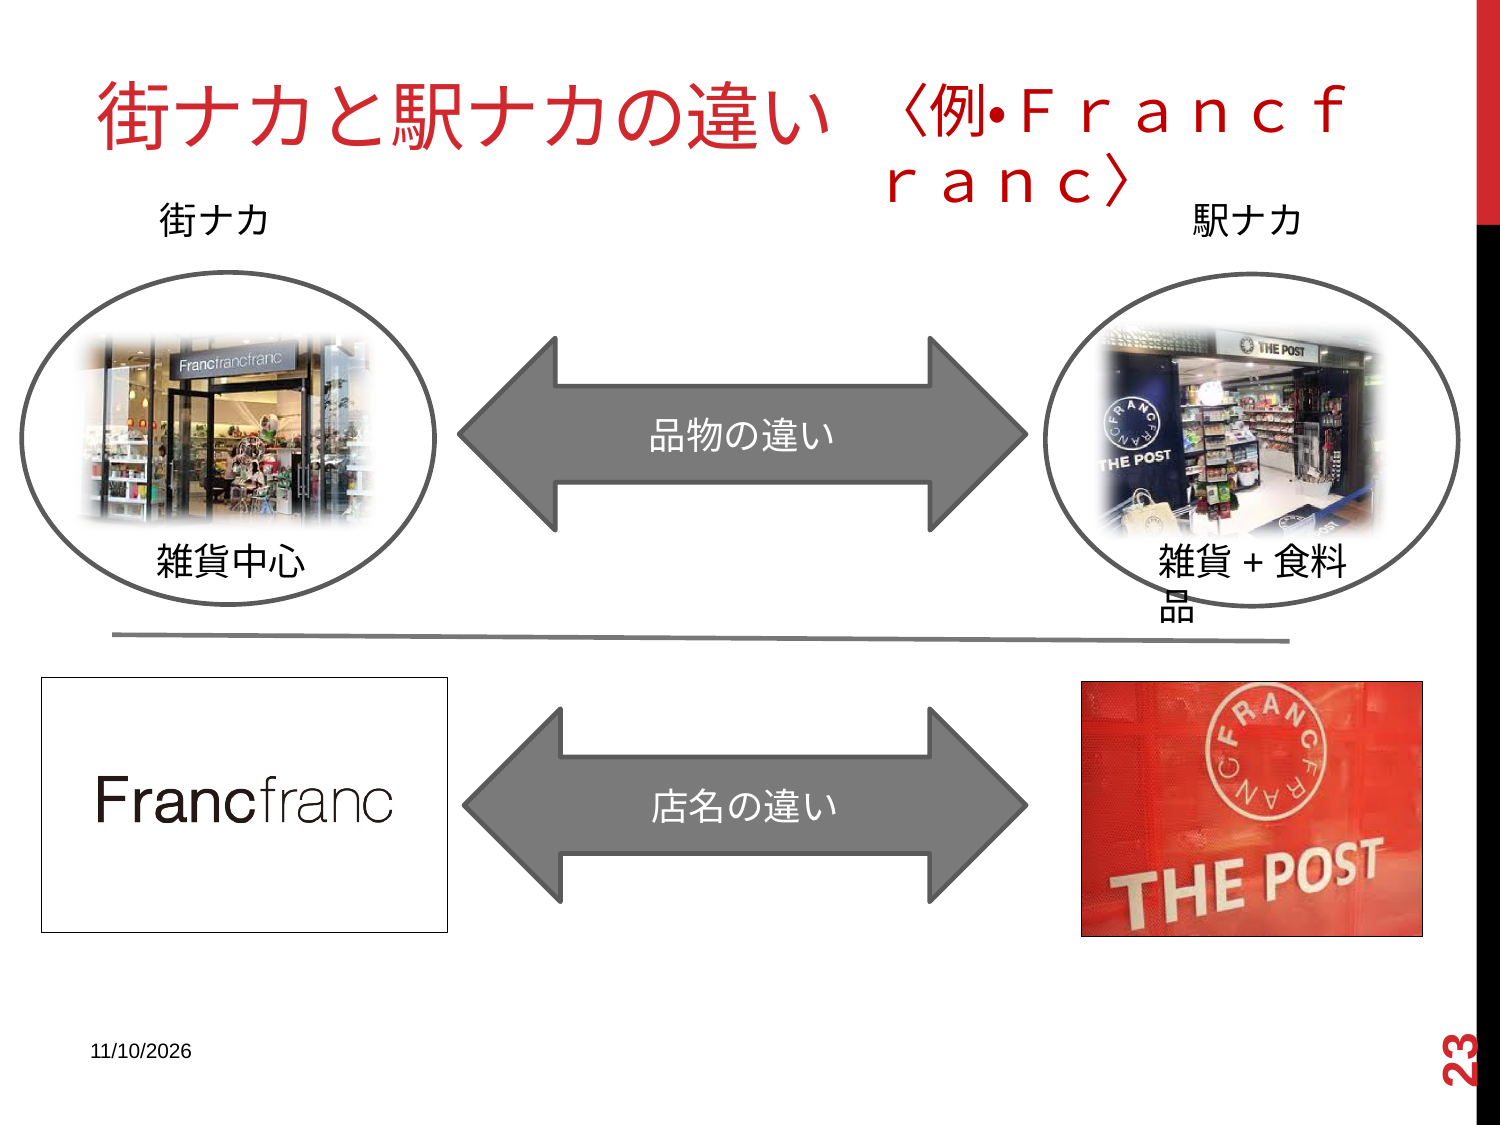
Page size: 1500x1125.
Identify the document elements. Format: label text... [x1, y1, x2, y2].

text_box 〈例・Ｆｒａｎｃｆｒａｎｃ〉 [856, 66, 1390, 221]
text_box [1113, 271, 1391, 314]
text_box [19, 327, 320, 607]
text_box 街ナカ [144, 189, 312, 249]
picture [1080, 680, 1423, 938]
text_box [73, 270, 382, 325]
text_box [111, 634, 1291, 642]
text_box 店名の違い [628, 706, 1029, 904]
text_box 雑貨中心 [141, 537, 379, 590]
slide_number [75, 1012, 638, 1063]
text_box [1043, 333, 1143, 584]
text_box 品物の違い [456, 335, 1029, 533]
picture [70, 329, 379, 533]
text_box [1390, 319, 1461, 567]
title 街ナカと駅ナカの違い [80, 42, 1031, 167]
slide_number 23 [1427, 887, 1488, 1104]
text_box [379, 328, 437, 555]
picture [0, 642, 620, 956]
text_box 雑貨+食料品 [1143, 547, 1390, 635]
text_box 駅ナカ [1177, 221, 1326, 249]
picture [1091, 319, 1390, 543]
